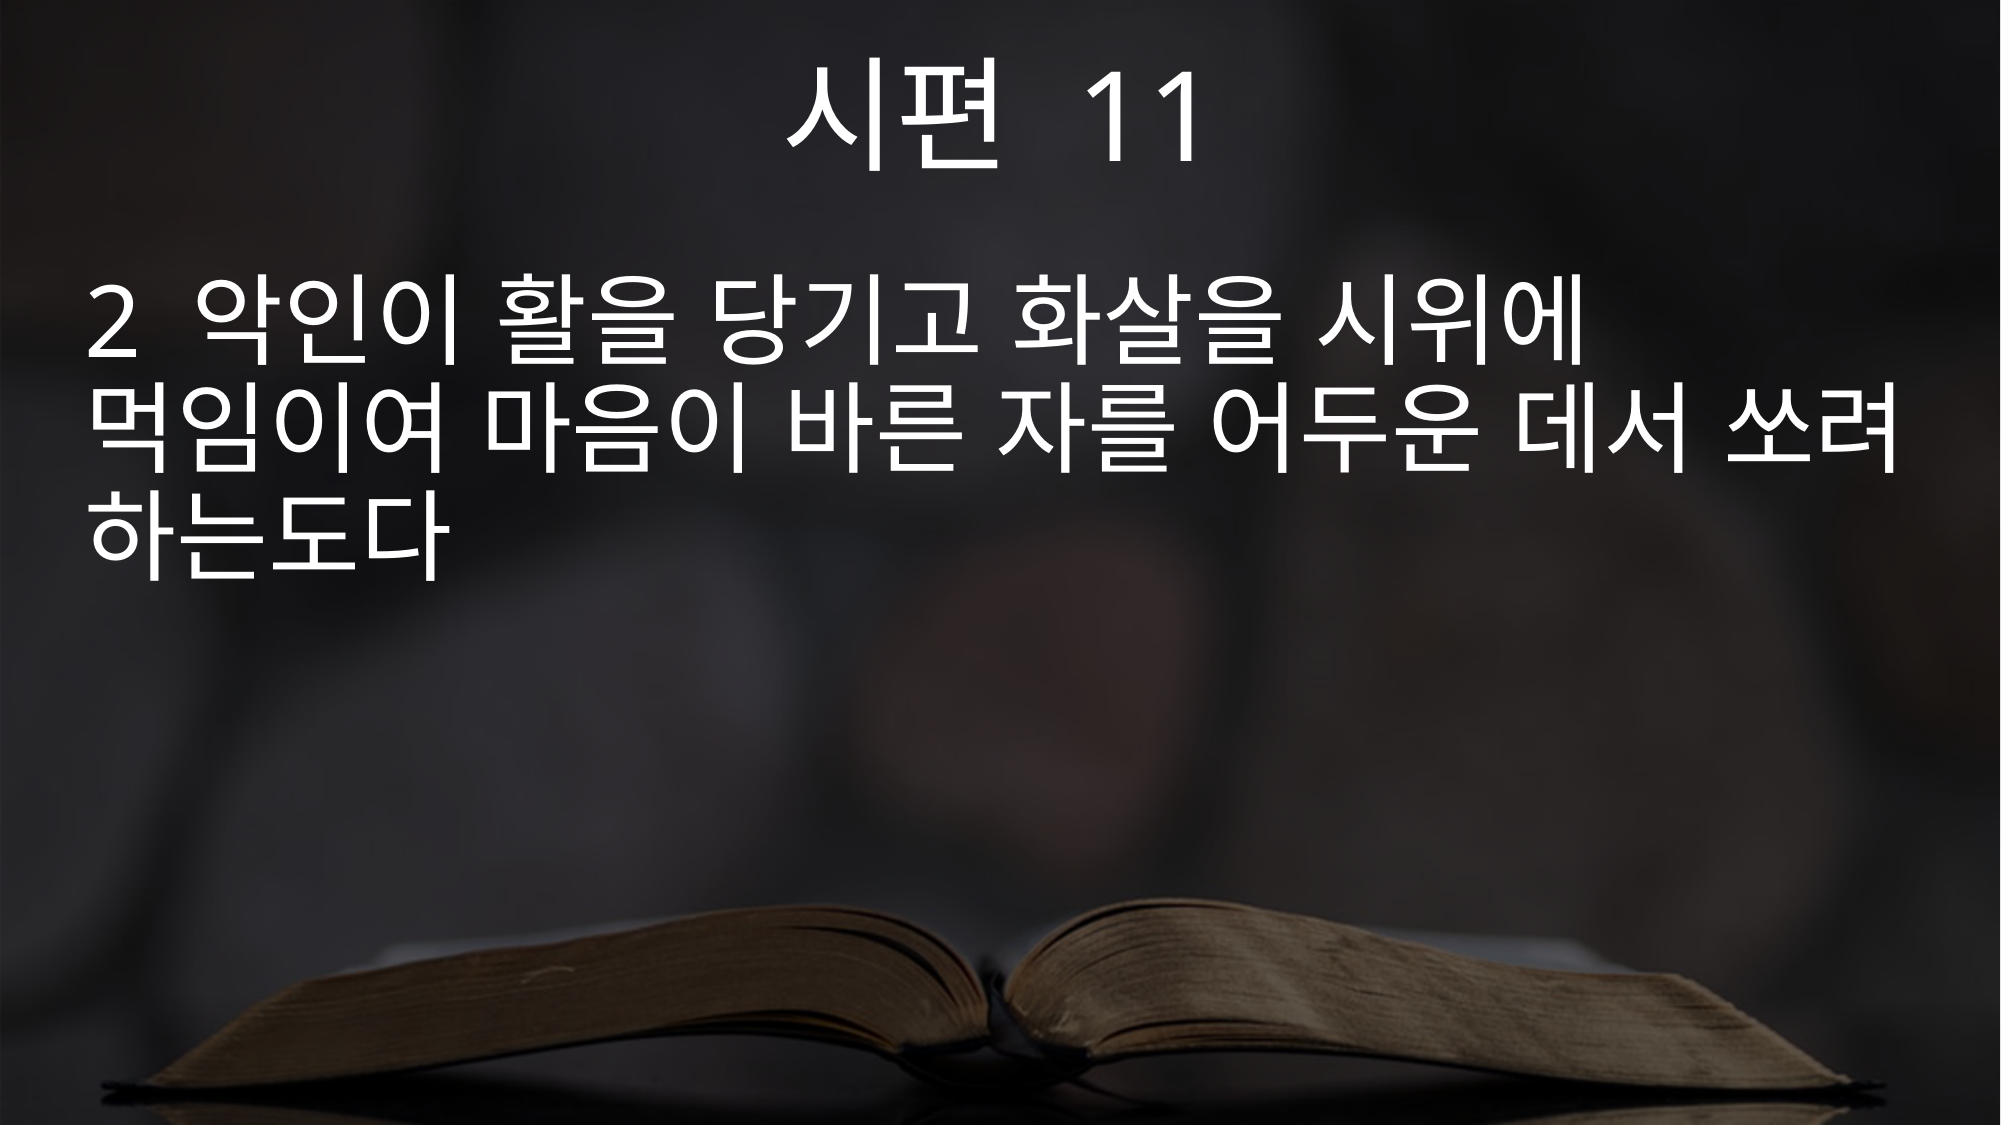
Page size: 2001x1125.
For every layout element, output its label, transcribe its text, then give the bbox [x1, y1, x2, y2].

list 2 악인이 활을 당기고 화살을 시위에 먹임이여 마음이 바른 자를 어두운 데서 쏘려 하는도다 [69, 263, 1953, 423]
picture [0, 0, 2001, 1125]
footer 시편 11 [0, 32, 2000, 192]
